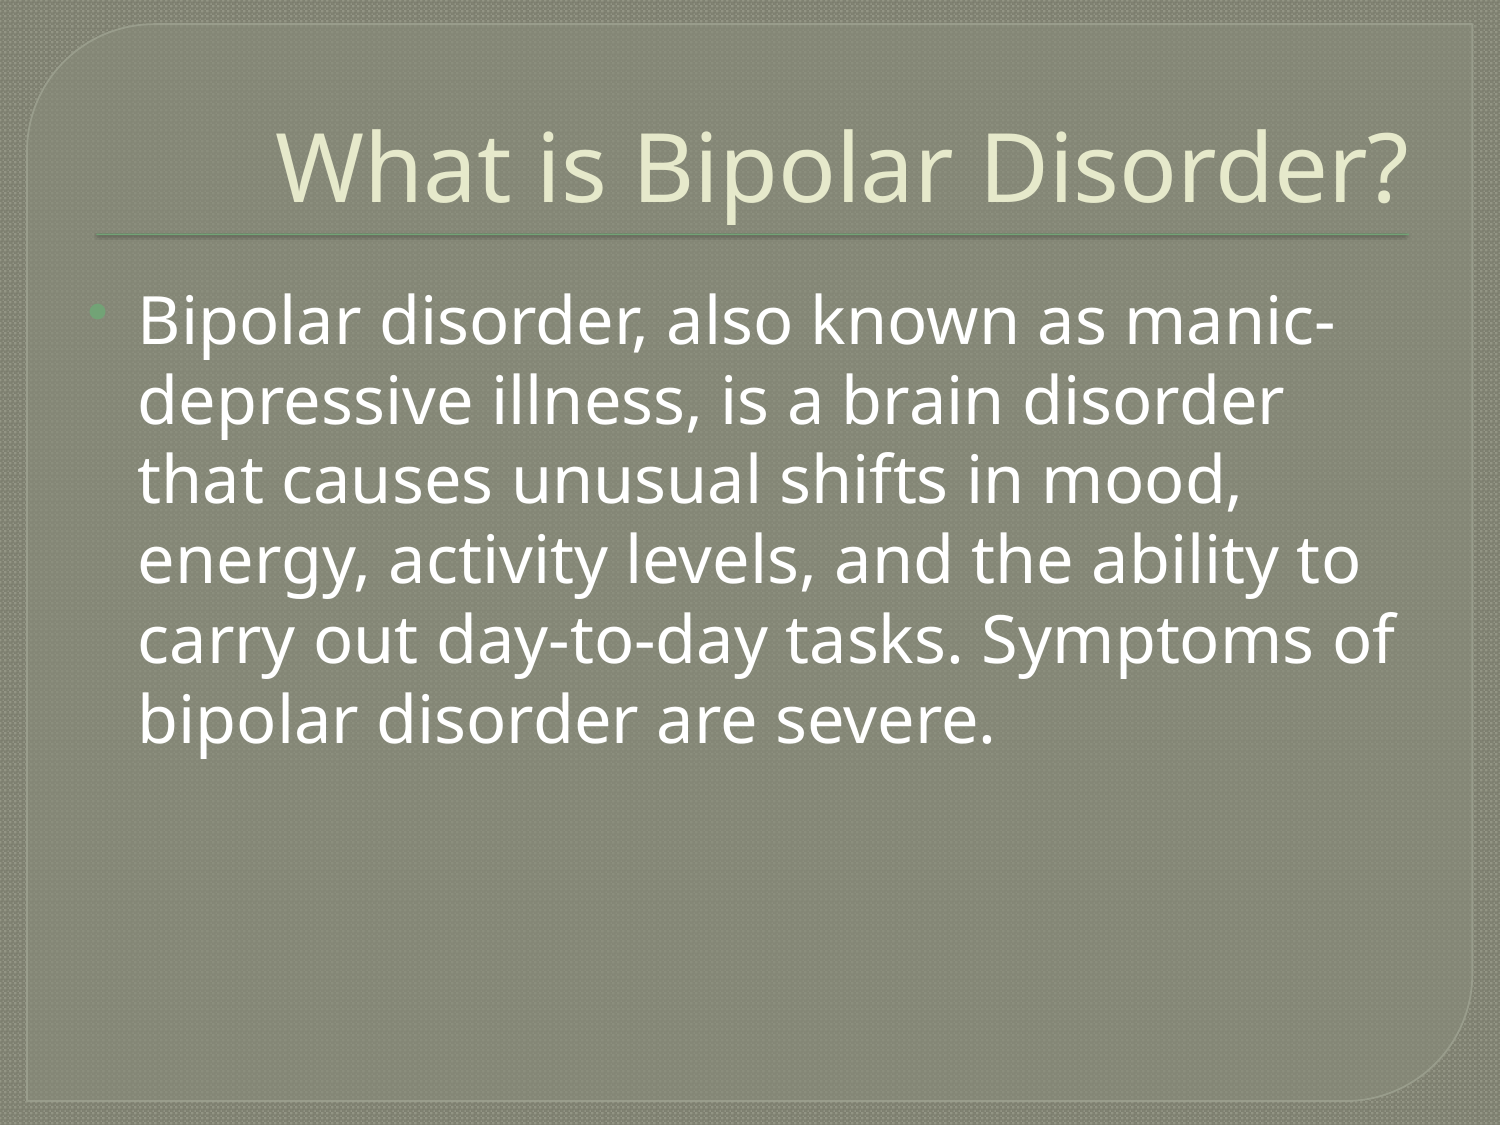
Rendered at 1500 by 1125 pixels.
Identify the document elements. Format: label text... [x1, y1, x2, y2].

list Bipolar disorder, also known as manic-depressive illness, is a brain disorder that causes unusual shifts in mood, energy, activity levels, and the ability to carry out day-to-day tasks. Symptoms of bipolar disorder are severe. [75, 270, 1425, 1013]
title What is Bipolar Disorder? [75, 41, 1425, 230]
